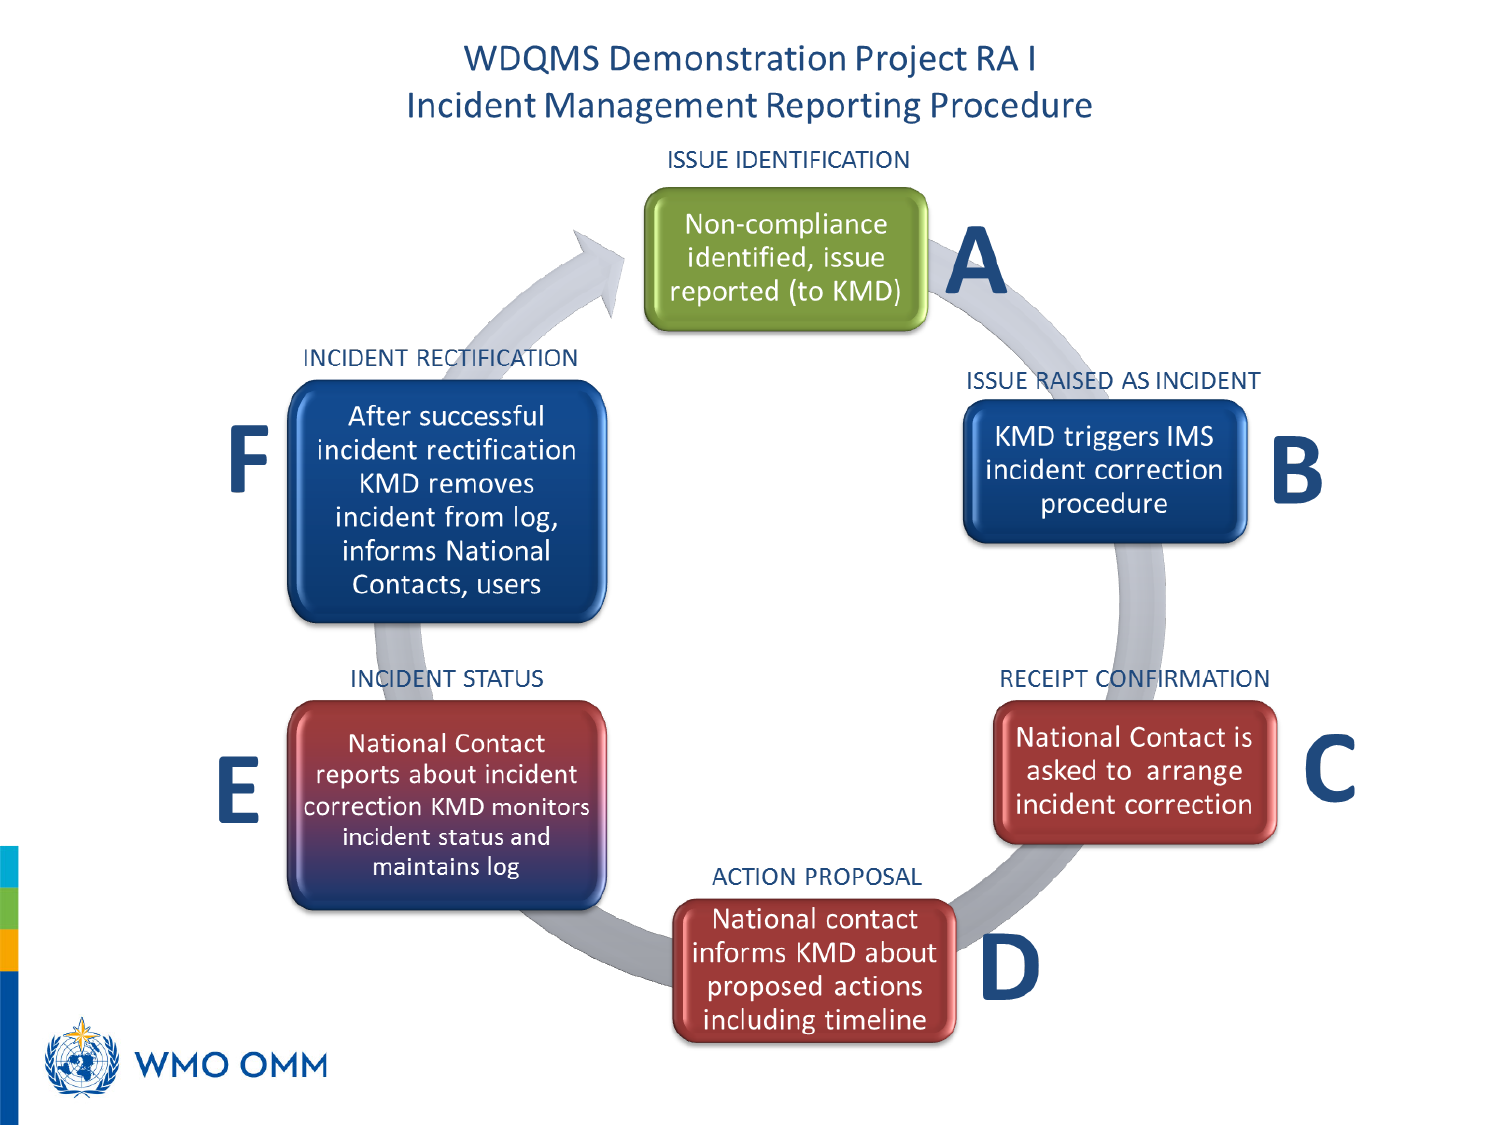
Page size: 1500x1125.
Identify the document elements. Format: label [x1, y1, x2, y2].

picture [0, 845, 327, 1125]
list [66, 22, 1434, 1091]
